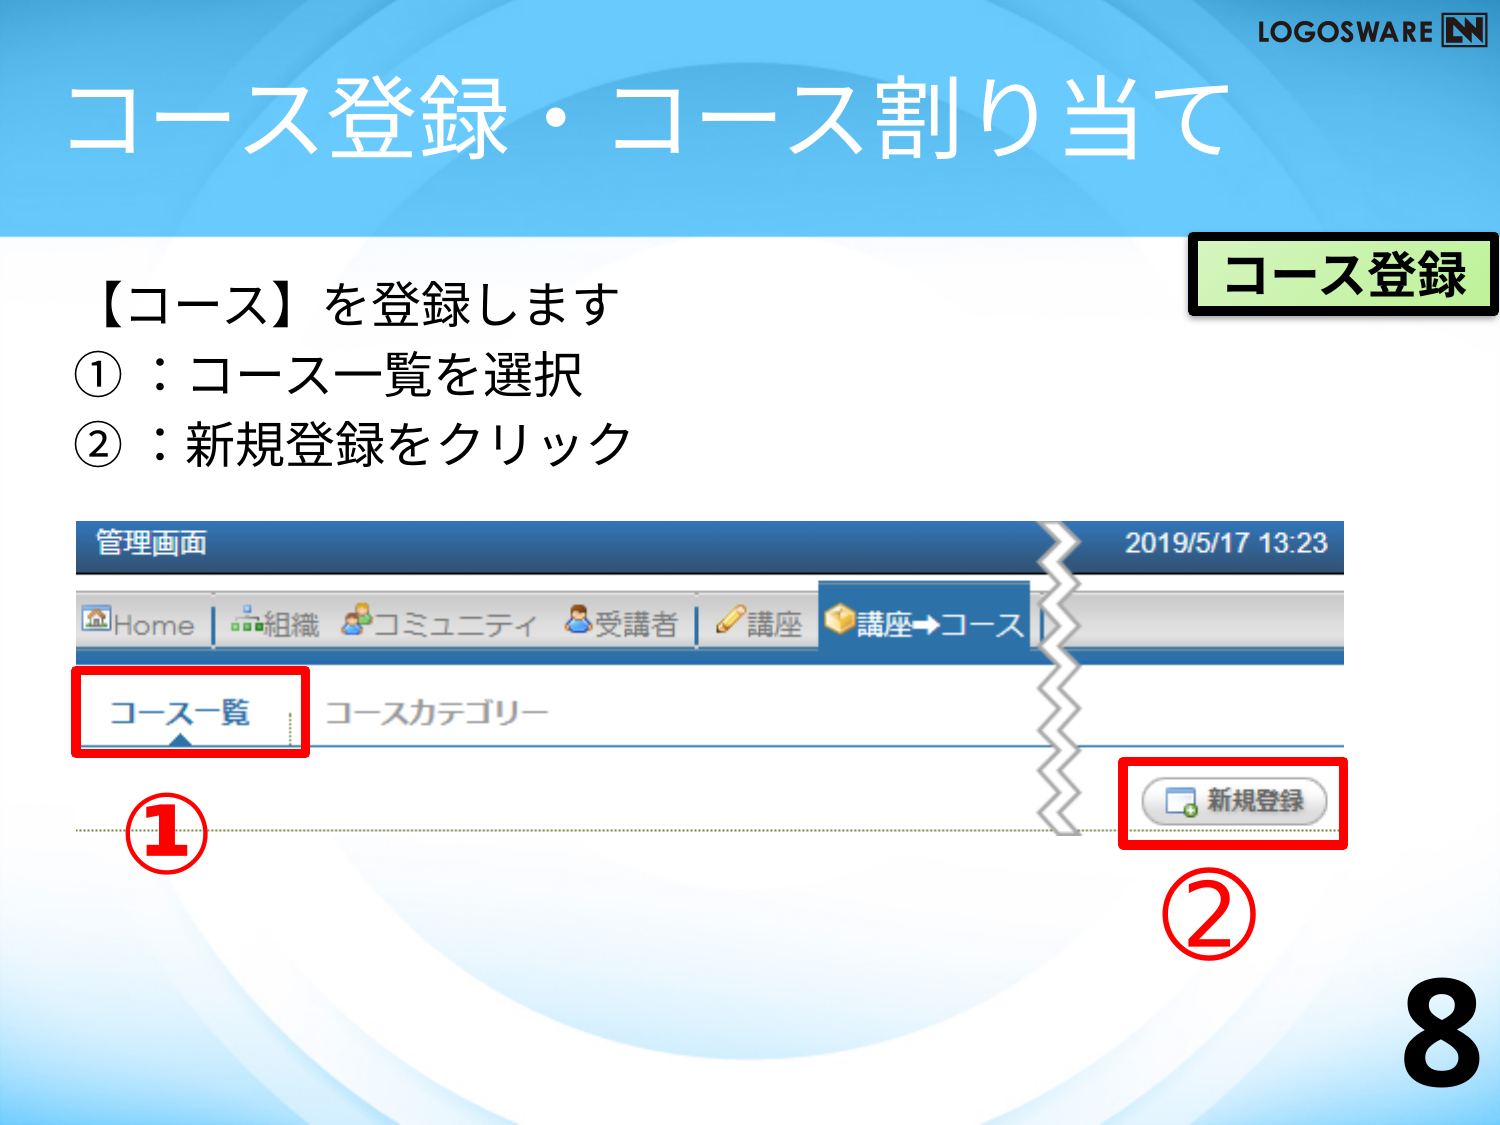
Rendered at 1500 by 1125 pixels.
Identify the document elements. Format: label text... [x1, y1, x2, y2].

slide_number 8 [1187, 928, 1500, 1125]
title コース登録・コース割り当て [40, 2, 1500, 229]
text_box ➁ [1147, 844, 1320, 986]
text_box 【コース】を登録します ①：コース一覧を選択 ➁：新規登録をクリック [58, 266, 1140, 610]
text_box ① [104, 844, 277, 904]
picture [0, 0, 1500, 1125]
text_box コース登録 [1192, 236, 1495, 312]
